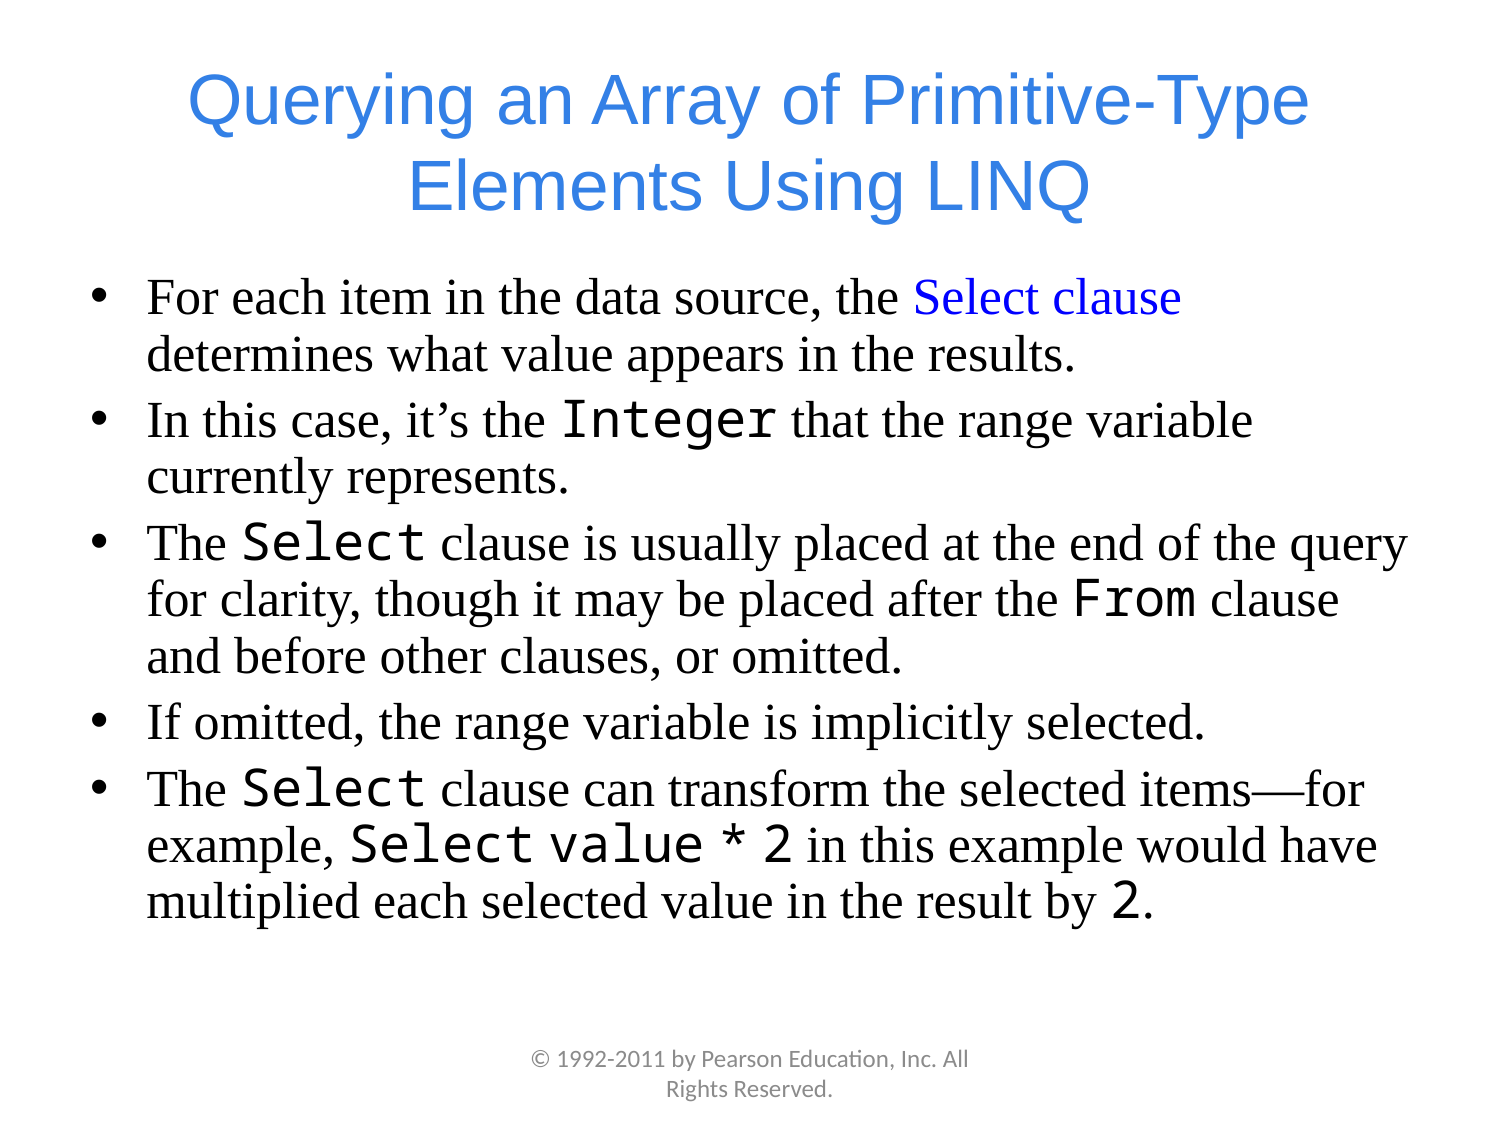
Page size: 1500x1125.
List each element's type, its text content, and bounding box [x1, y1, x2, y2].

list For each item in the data source, the Select clause determines what value appears in the results. In this case, it’s the Integer that the range variable currently represents. The Select clause is usually placed at the end of the query for clarity, though it may be placed after the From clause and before other clauses, or omitted. If omitted, the range variable is implicitly selected. The Select clause can transform the selected items—for example, Select value * 2 in this example would have multiplied each selected value in the result by 2. [75, 262, 1425, 1005]
footer © 1992-2011 by Pearson Education, Inc. All Rights Reserved. [512, 1042, 988, 1103]
title Querying an Array of Primitive-Type Elements Using LINQ [75, 45, 1425, 233]
